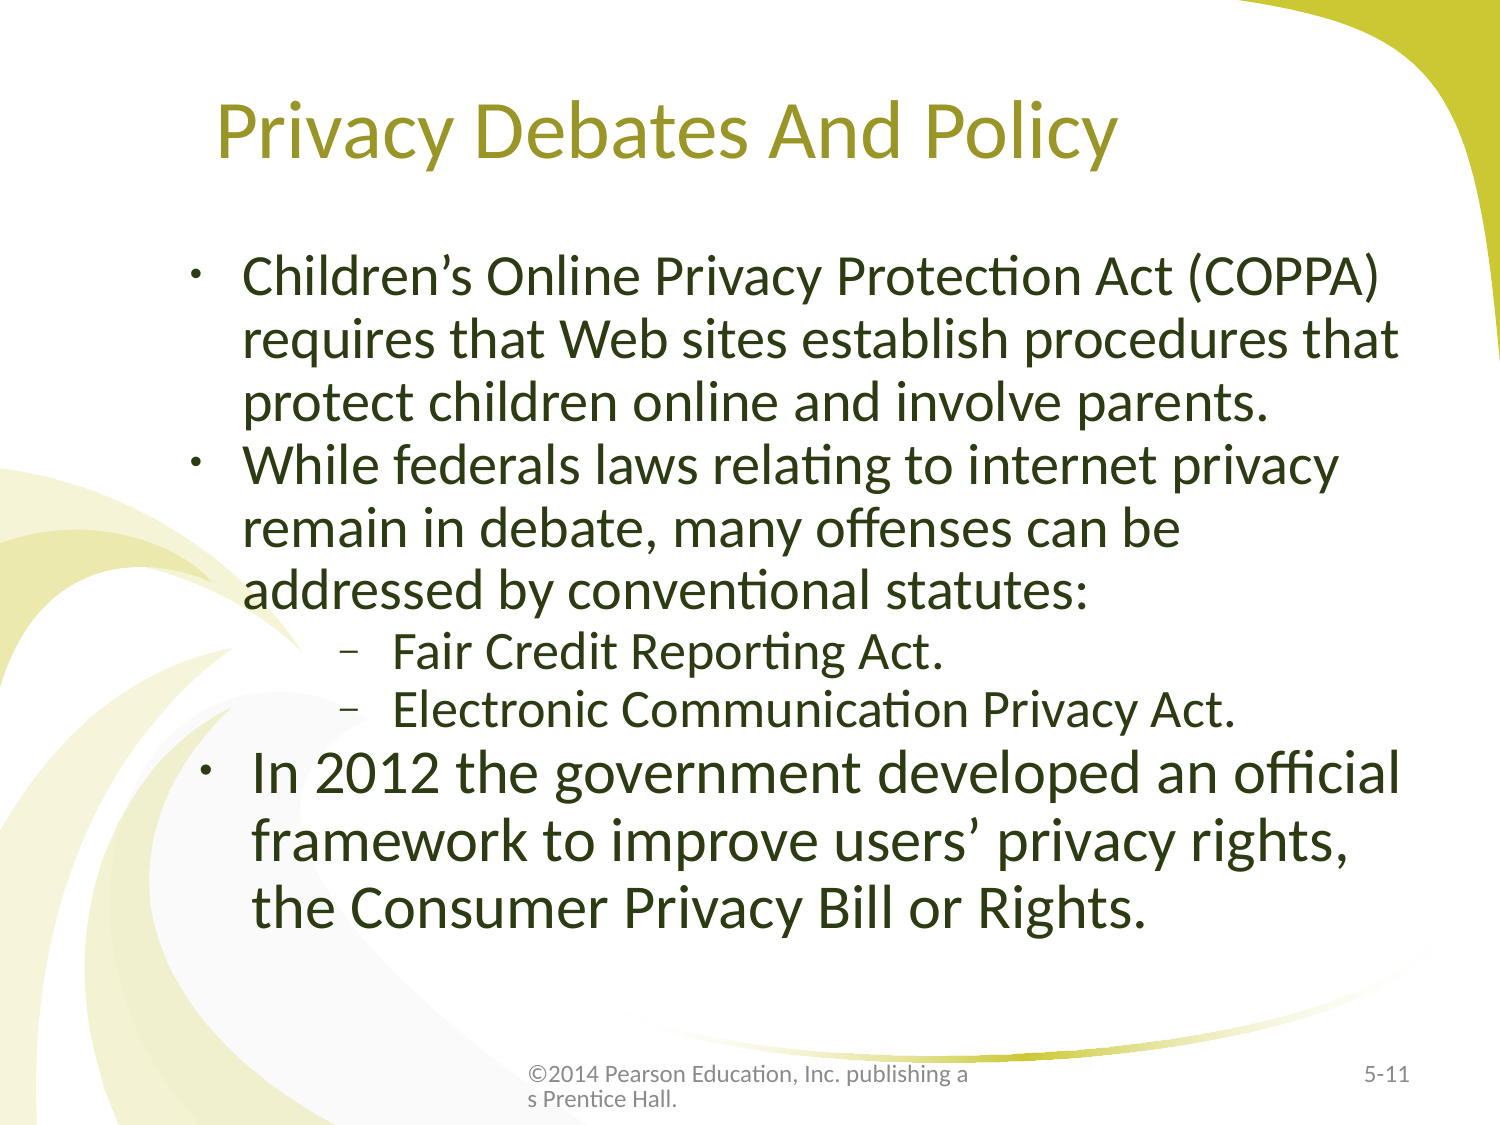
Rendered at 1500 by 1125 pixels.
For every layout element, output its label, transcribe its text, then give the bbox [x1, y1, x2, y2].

list Children’s Online Privacy Protection Act (COPPA) requires that Web sites establish procedures that protect children online and involve parents. While federals laws relating to internet privacy remain in debate, many offenses can be addressed by conventional statutes: Fair Credit Reporting Act. Electronic Communication Privacy Act. In 2012 the government developed an official framework to improve users’ privacy rights, the Consumer Privacy Bill or Rights. [174, 237, 1438, 1000]
slide_number 5-11 [1074, 1042, 1425, 1103]
title Privacy Debates And Policy [200, 37, 1438, 213]
footer ©2014 Pearson Education, Inc. publishing as Prentice Hall. [512, 1042, 988, 1103]
